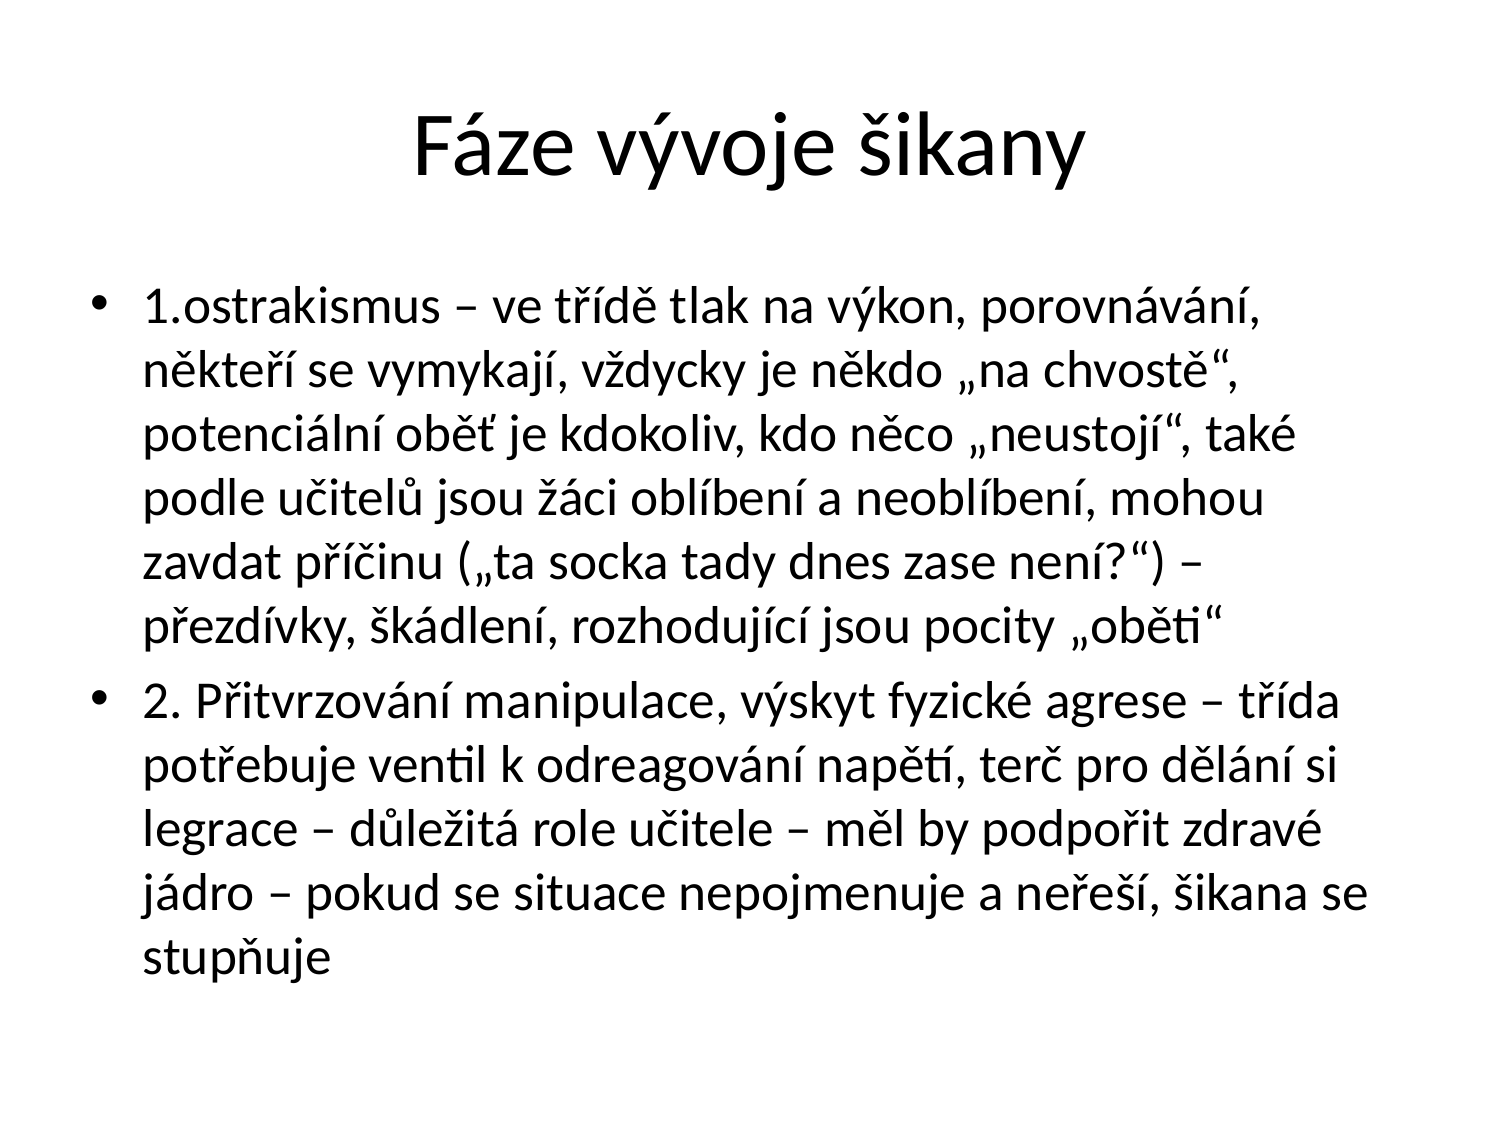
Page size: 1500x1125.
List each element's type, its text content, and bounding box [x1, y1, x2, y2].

list 1.ostrakismus – ve třídě tlak na výkon, porovnávání, někteří se vymykají, vždycky je někdo „na chvostě“, potenciální oběť je kdokoliv, kdo něco „neustojí“, také podle učitelů jsou žáci oblíbení a neoblíbení, mohou zavdat příčinu („ta socka tady dnes zase není?“) – přezdívky, škádlení, rozhodující jsou pocity „oběti“ 2. Přitvrzování manipulace, výskyt fyzické agrese – třída potřebuje ventil k odreagování napětí, terč pro dělání si legrace – důležitá role učitele – měl by podpořit zdravé jádro – pokud se situace nepojmenuje a neřeší, šikana se stupňuje [75, 262, 1425, 1005]
title Fáze vývoje šikany [75, 45, 1425, 233]
